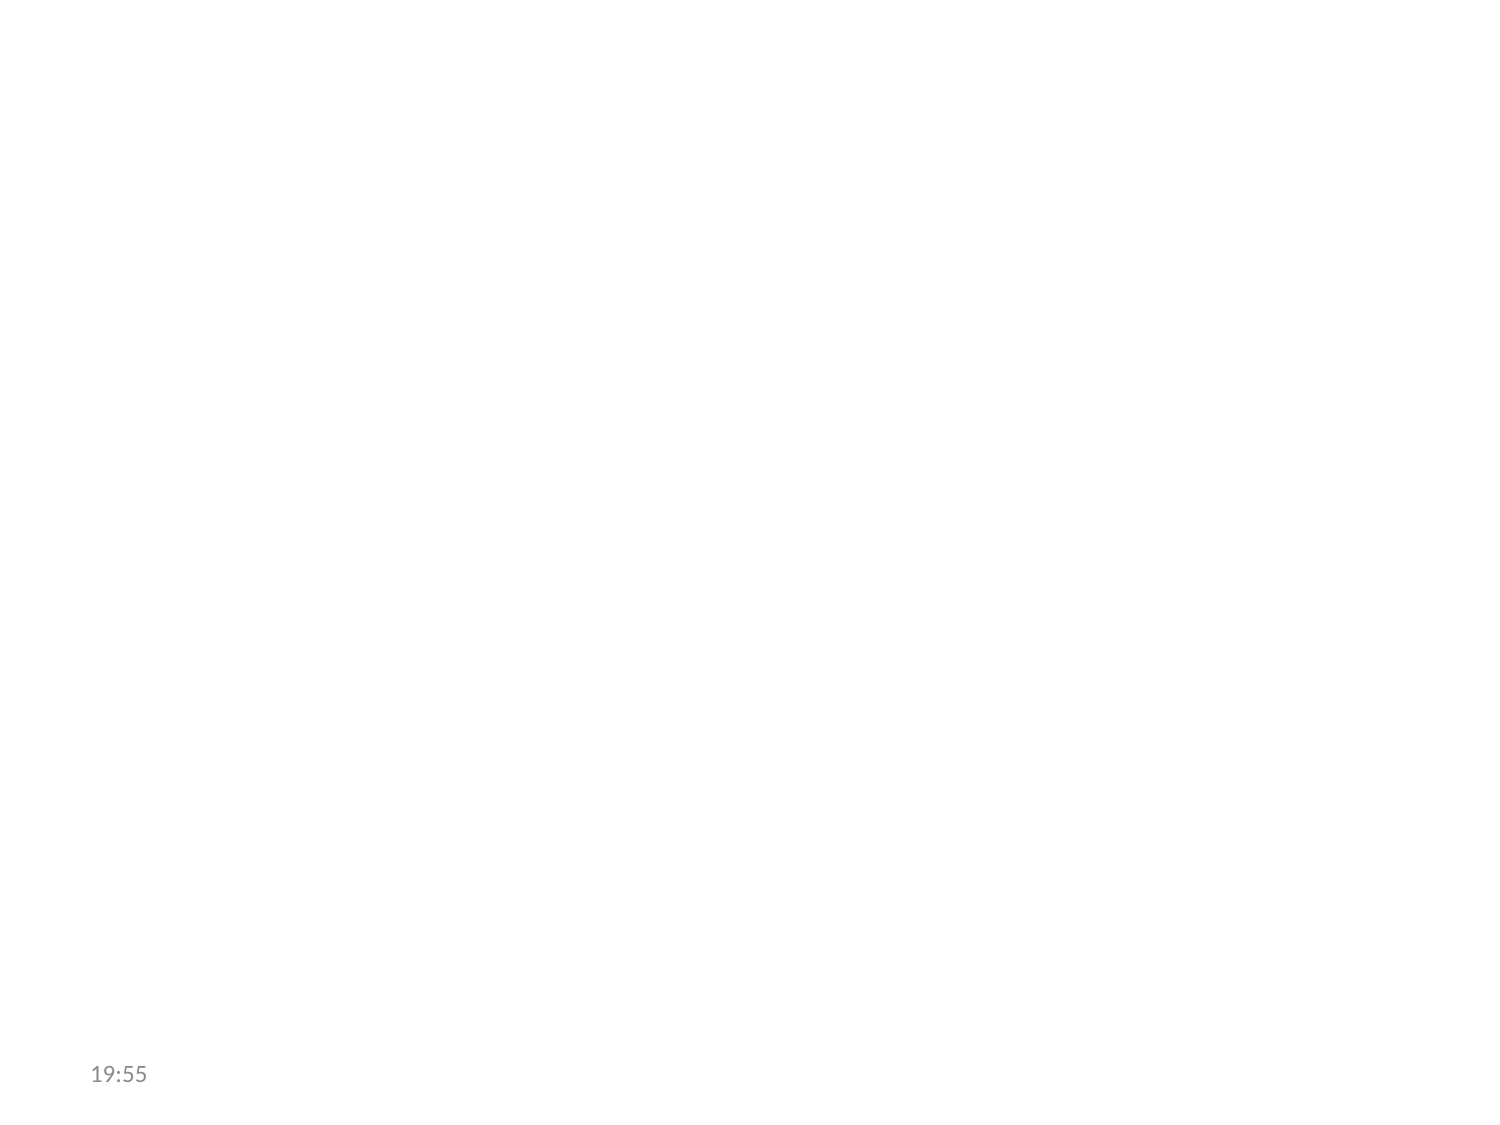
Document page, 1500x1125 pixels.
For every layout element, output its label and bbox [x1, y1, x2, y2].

slide_number [75, 1042, 425, 1103]
